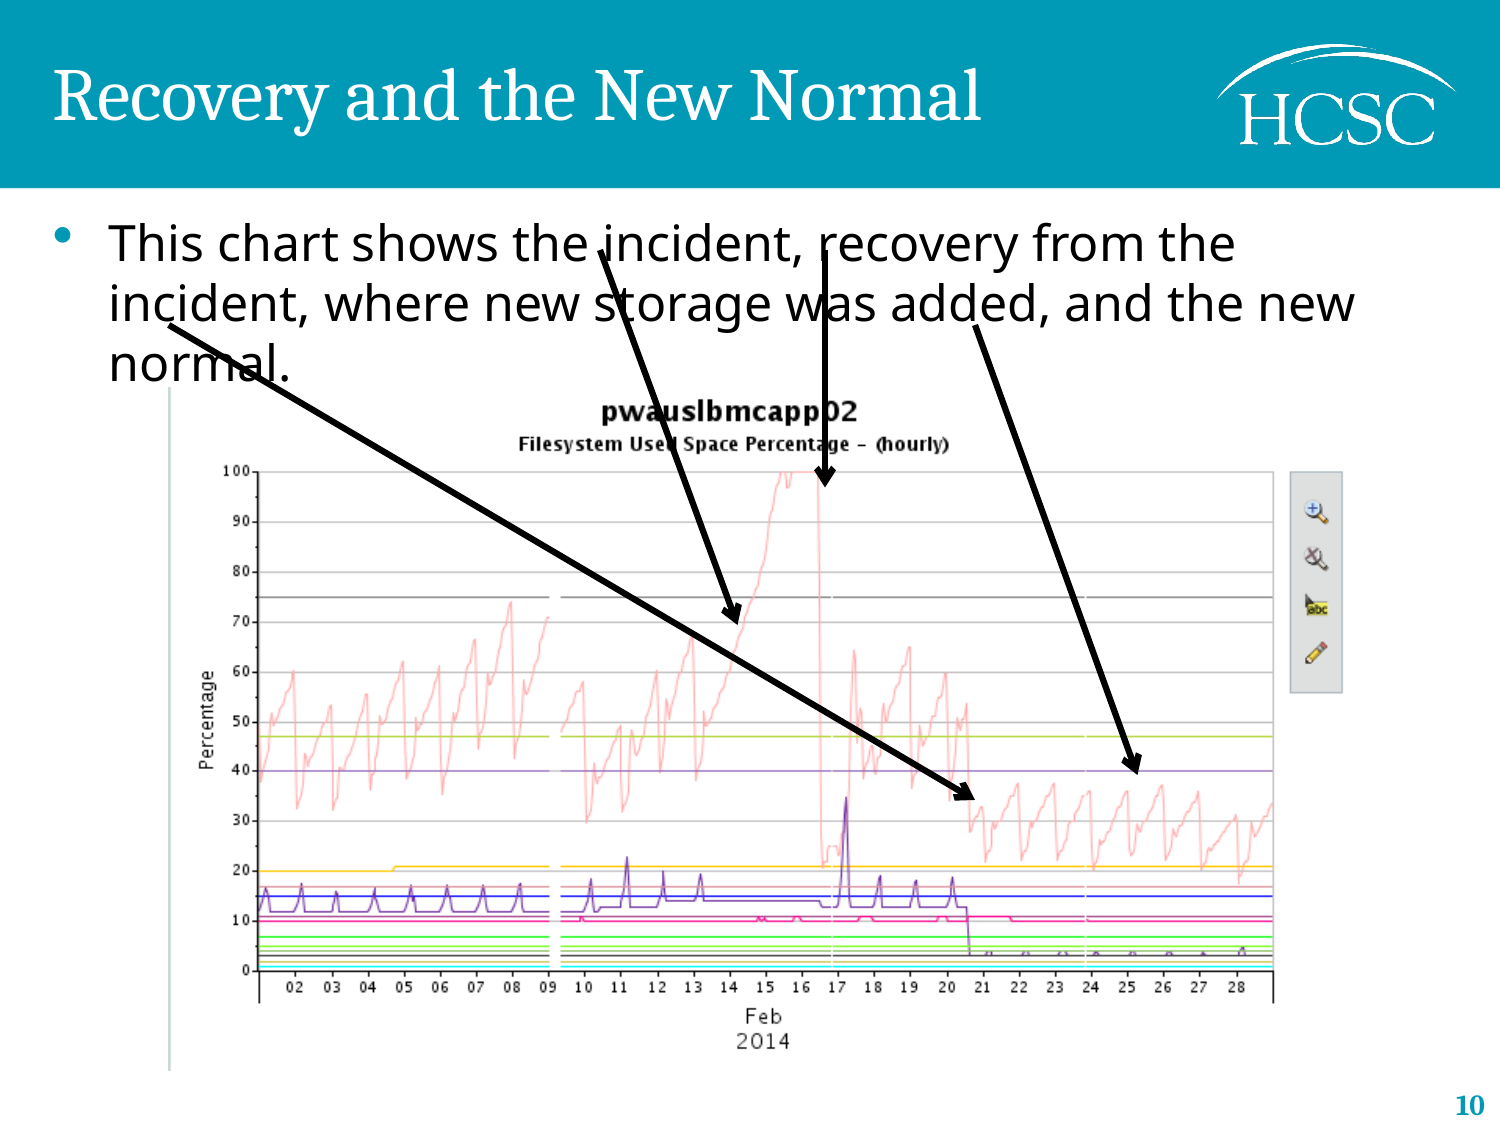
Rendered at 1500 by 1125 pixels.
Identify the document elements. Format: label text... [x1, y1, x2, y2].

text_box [974, 324, 1138, 776]
list This chart shows the incident, recovery from the incident, where new storage was added, and the new normal. [37, 204, 1450, 1018]
title Recovery and the New Normal [37, 0, 1278, 181]
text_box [168, 324, 976, 801]
picture [0, 0, 1500, 656]
picture [168, 387, 1351, 1071]
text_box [599, 249, 738, 323]
